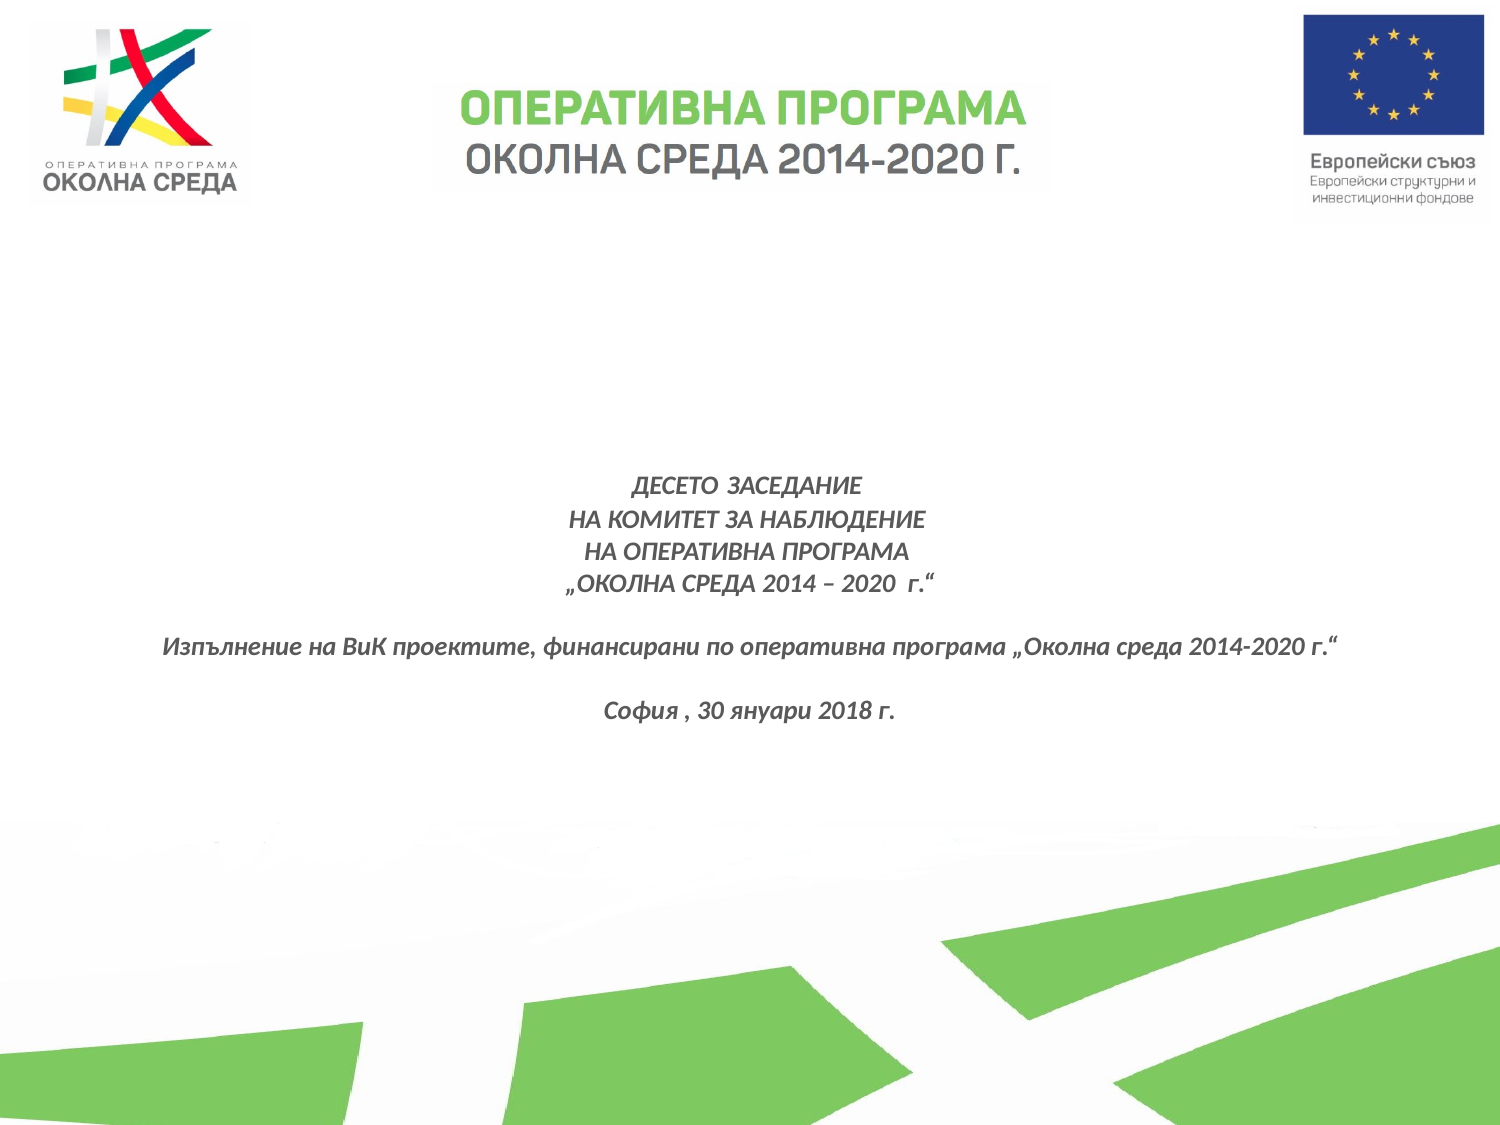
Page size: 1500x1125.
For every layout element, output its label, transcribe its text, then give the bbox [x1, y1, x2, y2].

picture [0, 822, 1500, 1125]
picture [432, 82, 1052, 191]
picture [1293, 3, 1493, 224]
picture [28, 21, 254, 206]
title ДЕСЕТО ЗАСЕДАНИЕ НА КОМИТЕТ ЗА НАБЛЮДЕНИЕ НА ОПЕРАТИВНА ПРОГРАМА „ОКОЛНА СРЕДА 2014 – 2020 г.“ Изпълнение на ВиК проектите, финансирани по оперативна програма „Околна среда 2014-2020 г.“ София , 30 януари 2018 г. [112, 290, 1388, 820]
